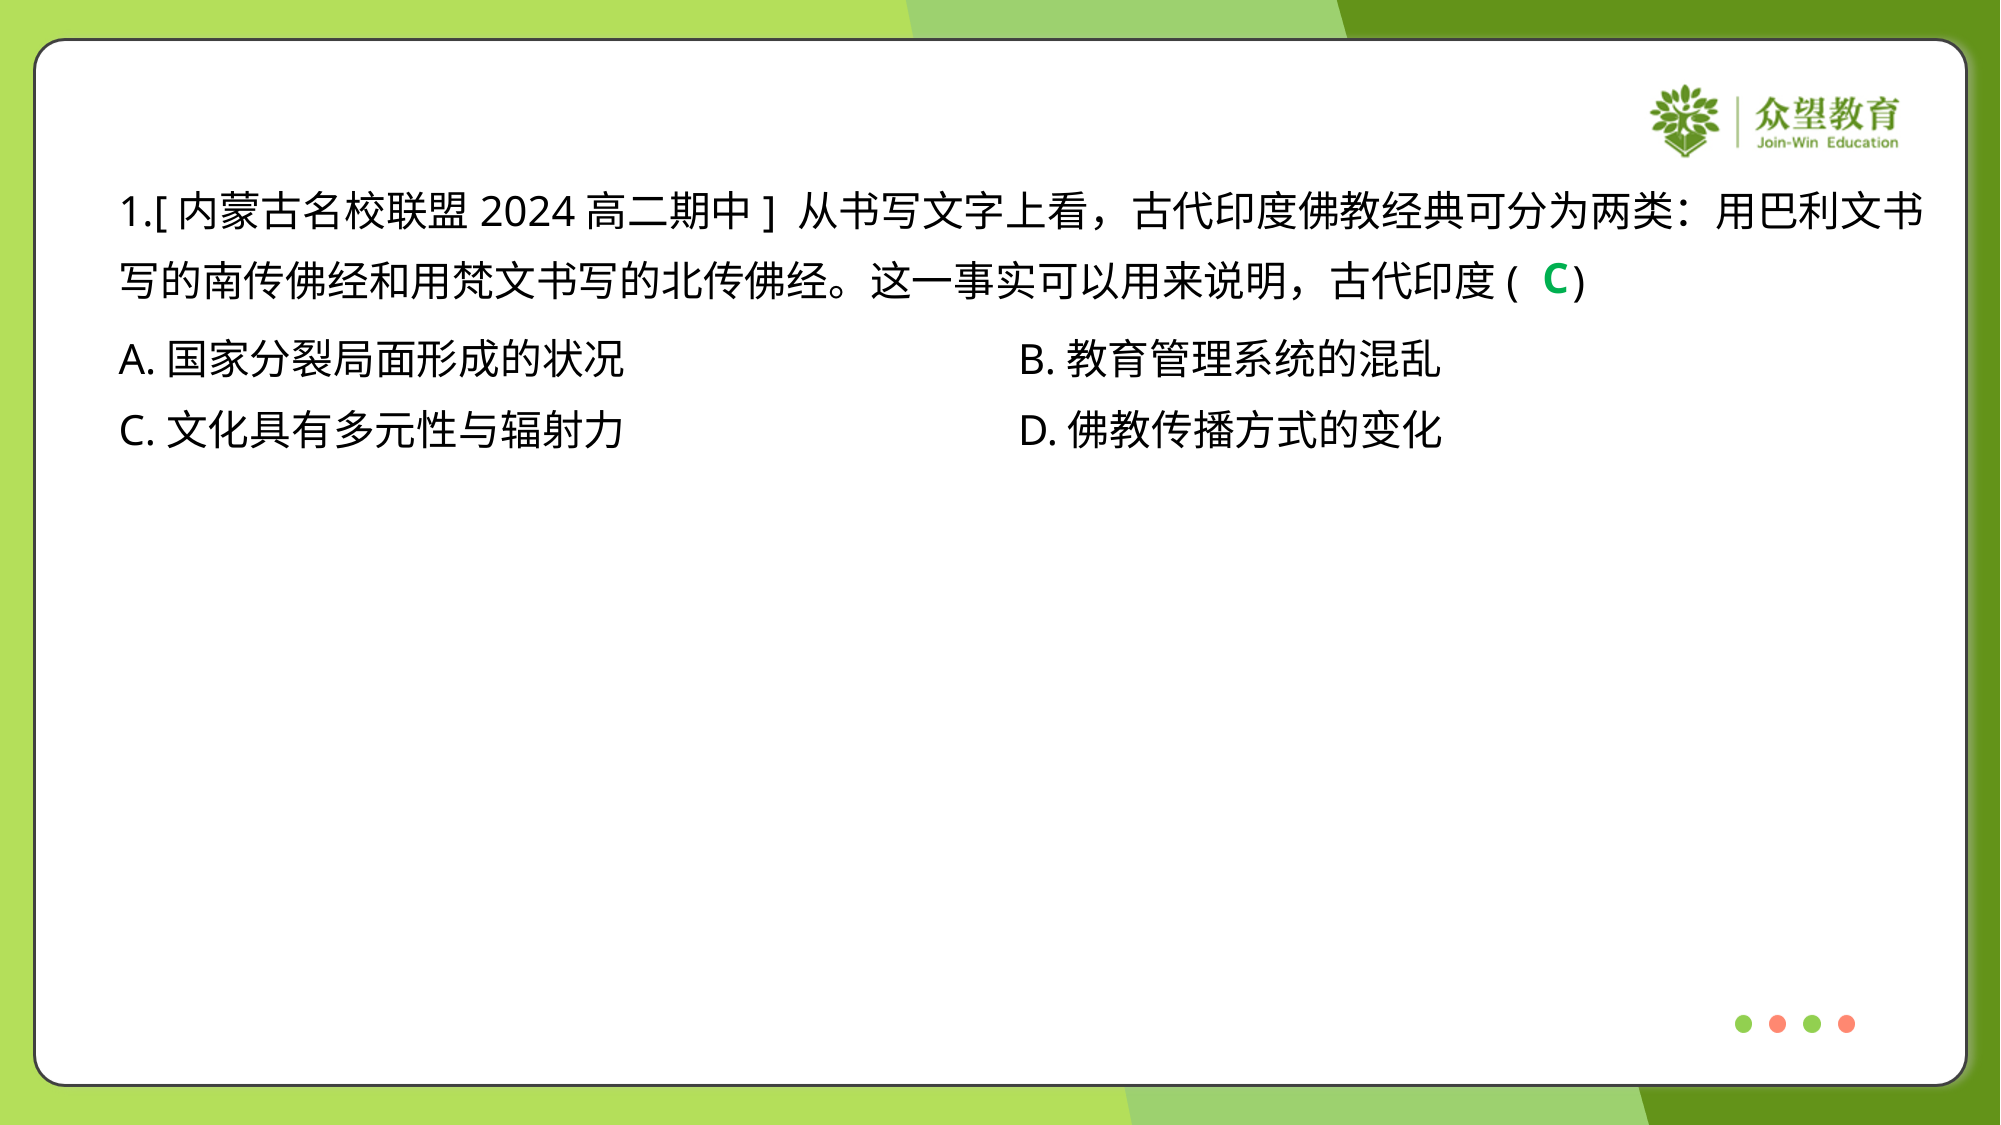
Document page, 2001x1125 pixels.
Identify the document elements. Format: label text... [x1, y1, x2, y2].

text_box A.国家分裂局面形成的状况 B.教育管理系统的混乱 C.文化具有多元性与辐射力 D.佛教传播方式的变化 [118, 307, 1883, 447]
text_box C [1526, 231, 1585, 296]
picture [0, 0, 2000, 1125]
text_box 1.[内蒙古名校联盟2024高二期中] 从书写文字上看，古代印度佛教经典可分为两类：用巴利文书 写的南传佛经和用梵文书写的北传佛经。这一事实可以用来说明，古代印度( ) [118, 159, 1883, 298]
